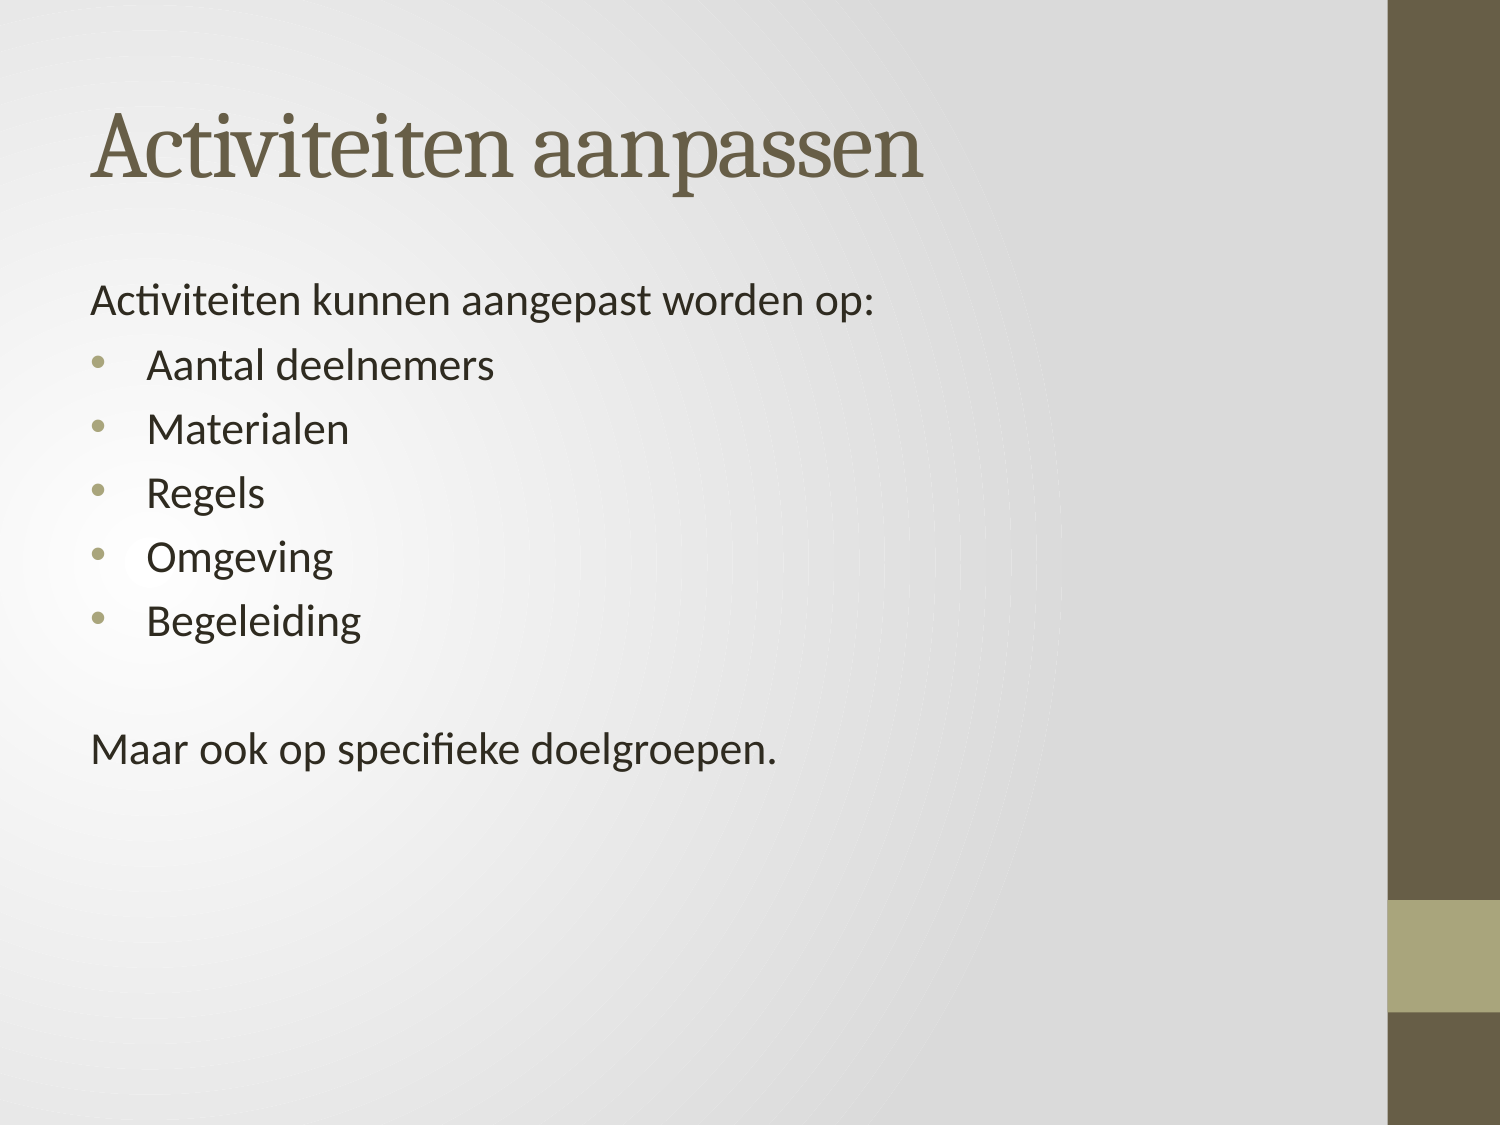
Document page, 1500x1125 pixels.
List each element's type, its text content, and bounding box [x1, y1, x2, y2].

title Activiteiten aanpassen [75, 45, 1325, 233]
list Activiteiten kunnen aangepast worden op: Aantal deelnemers Materialen Regels Omgeving Begeleiding Maar ook op specifieke doelgroepen. [75, 262, 1325, 1050]
